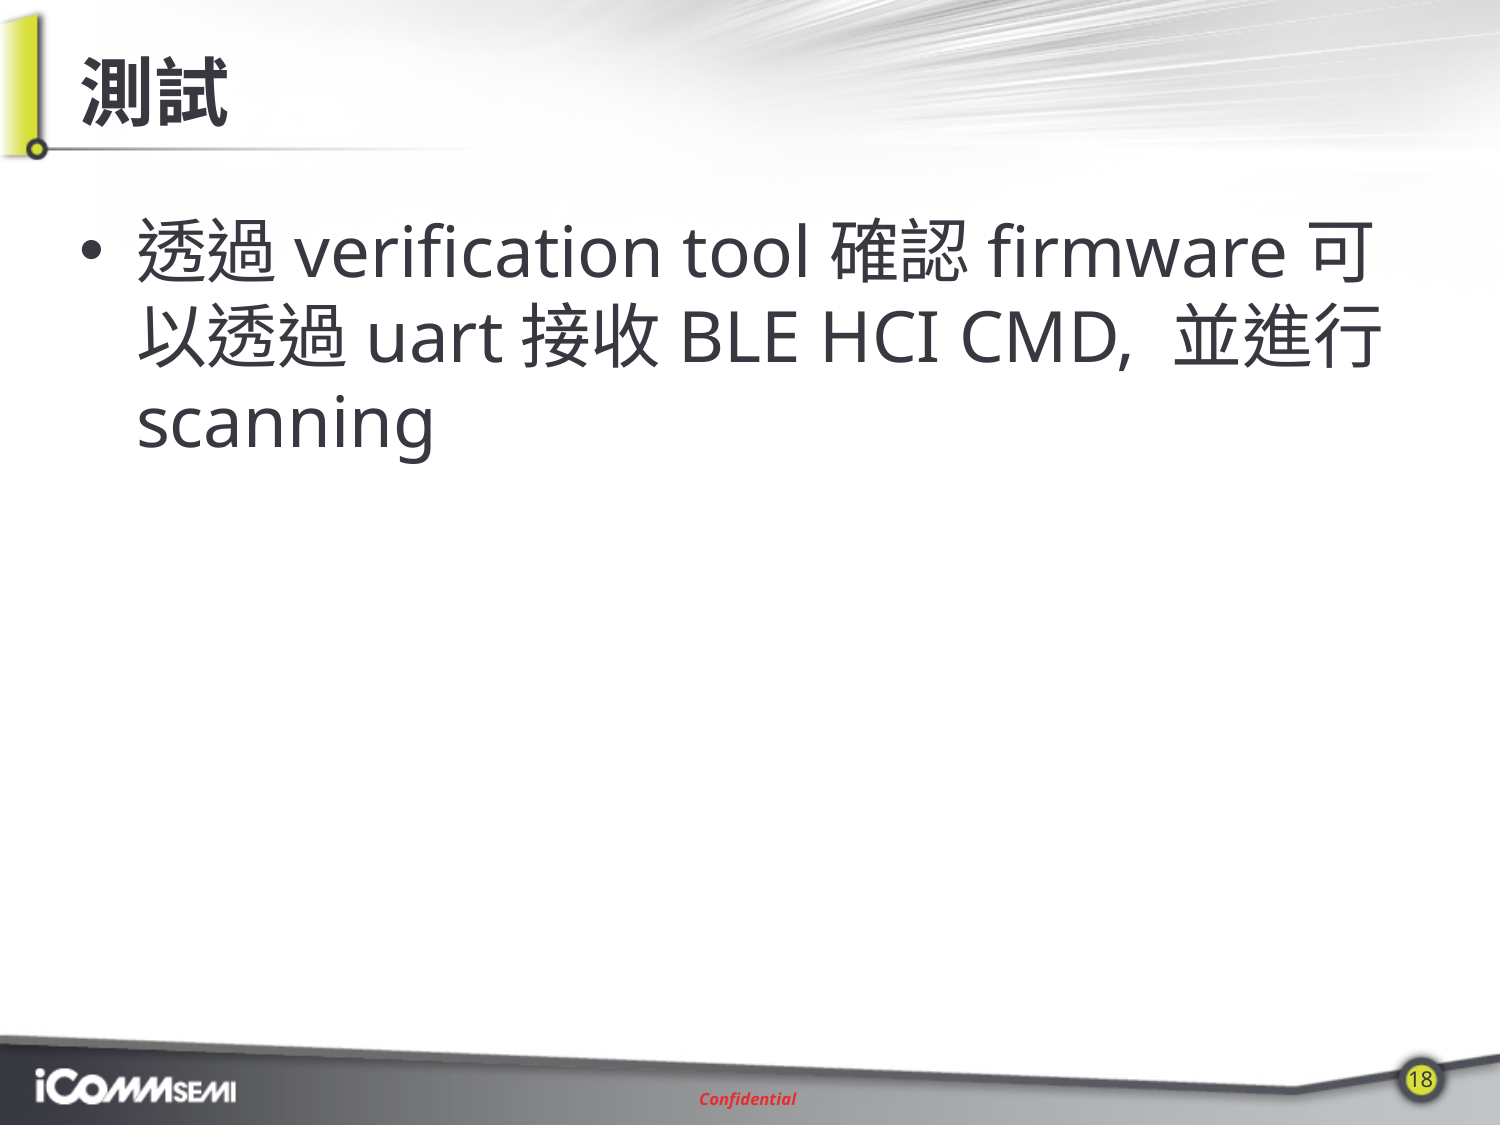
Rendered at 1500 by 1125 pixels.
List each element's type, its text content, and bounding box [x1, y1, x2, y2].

title 測試 [64, 31, 1436, 149]
list 透過verification tool確認firmware可以透過uart接收BLE HCI CMD, 並進行scanning [64, 199, 1436, 1032]
picture [0, 0, 1500, 1125]
